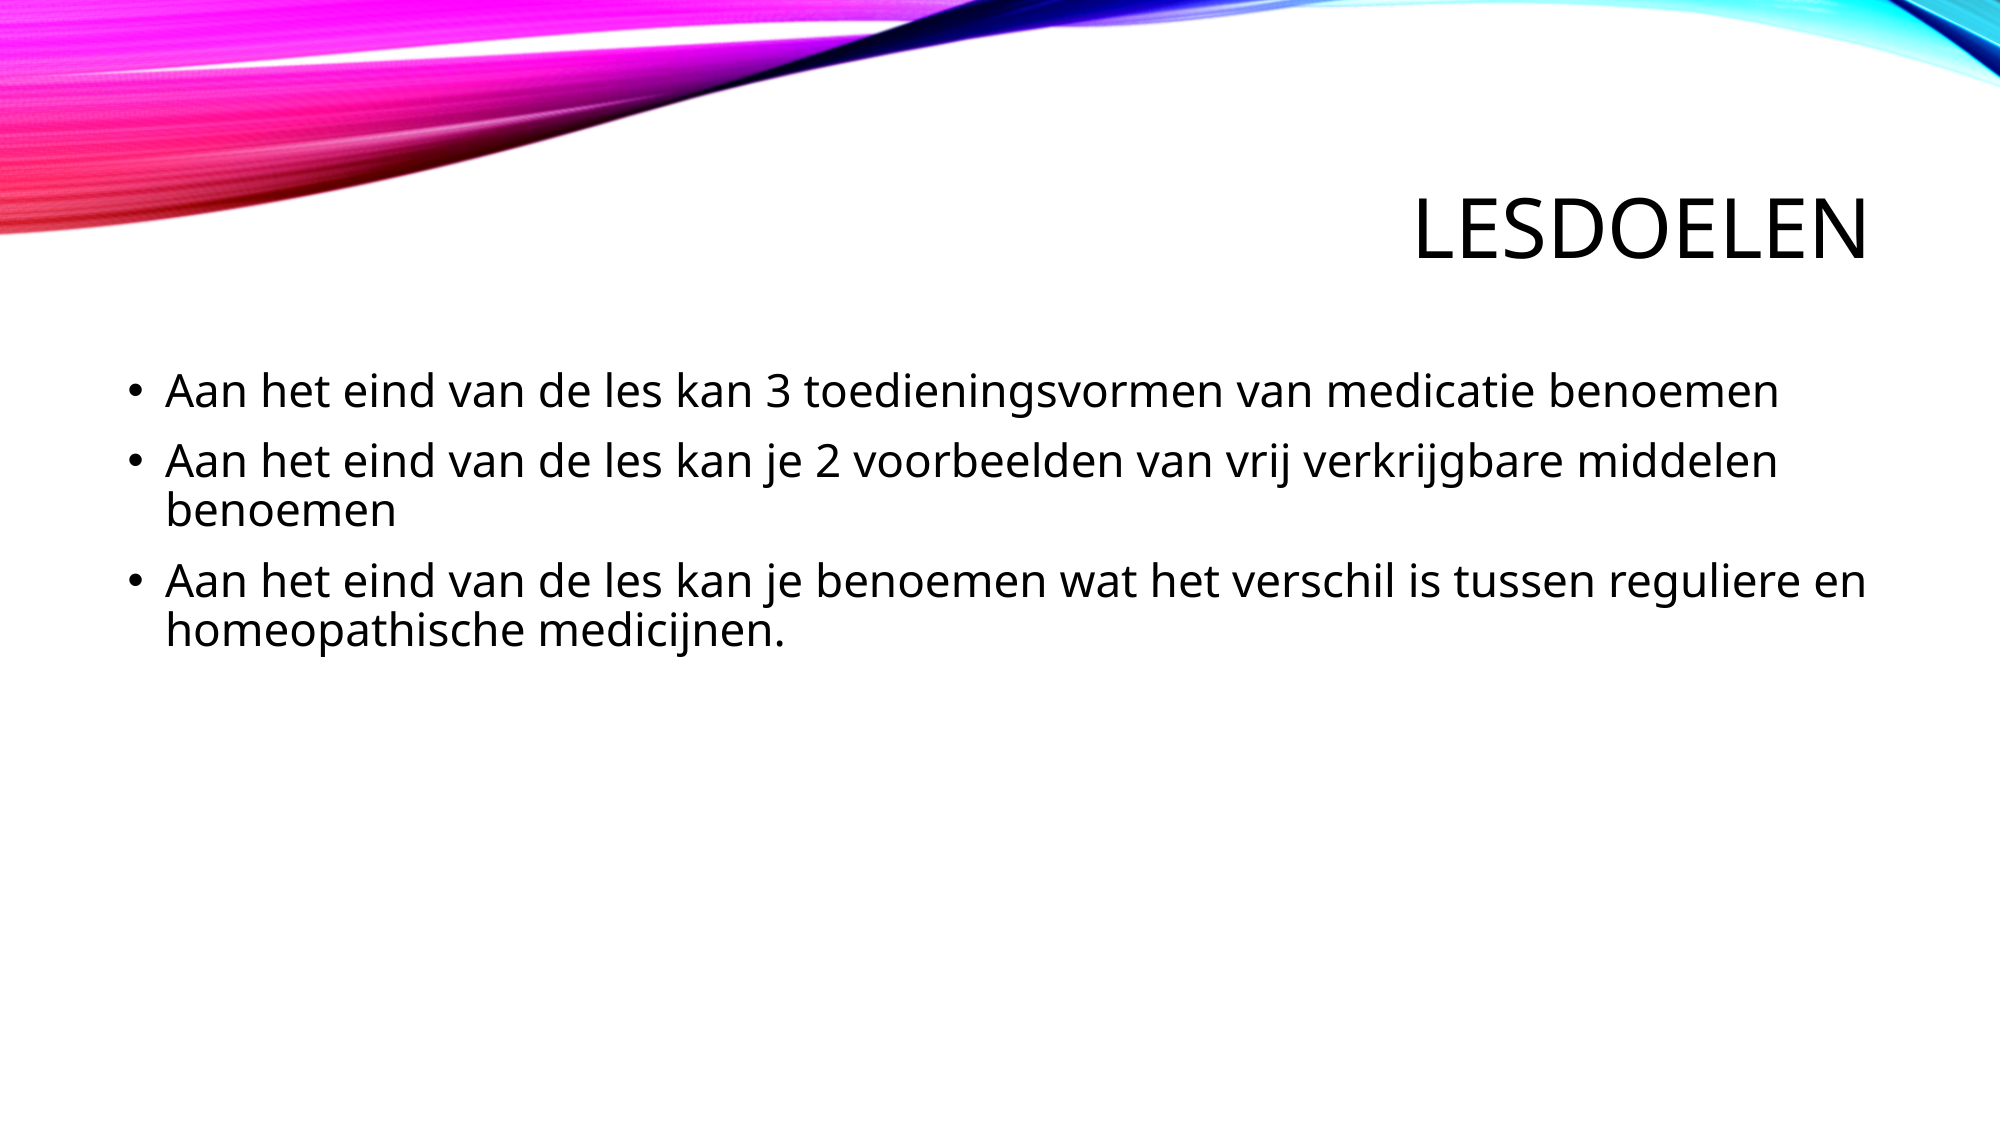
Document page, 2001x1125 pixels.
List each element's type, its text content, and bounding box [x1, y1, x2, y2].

picture [0, 0, 2000, 237]
picture [1910, 0, 2000, 45]
picture [1890, 0, 2000, 75]
list Aan het eind van de les kan 3 toedieningsvormen van medicatie benoemen Aan het eind van de les kan je 2 voorbeelden van vrij verkrijgbare middelen benoemen Aan het eind van de les kan je benoemen wat het verschil is tussen reguliere en homeopathische medicijnen. [112, 360, 1888, 1021]
title Lesdoelen [474, 125, 1888, 338]
